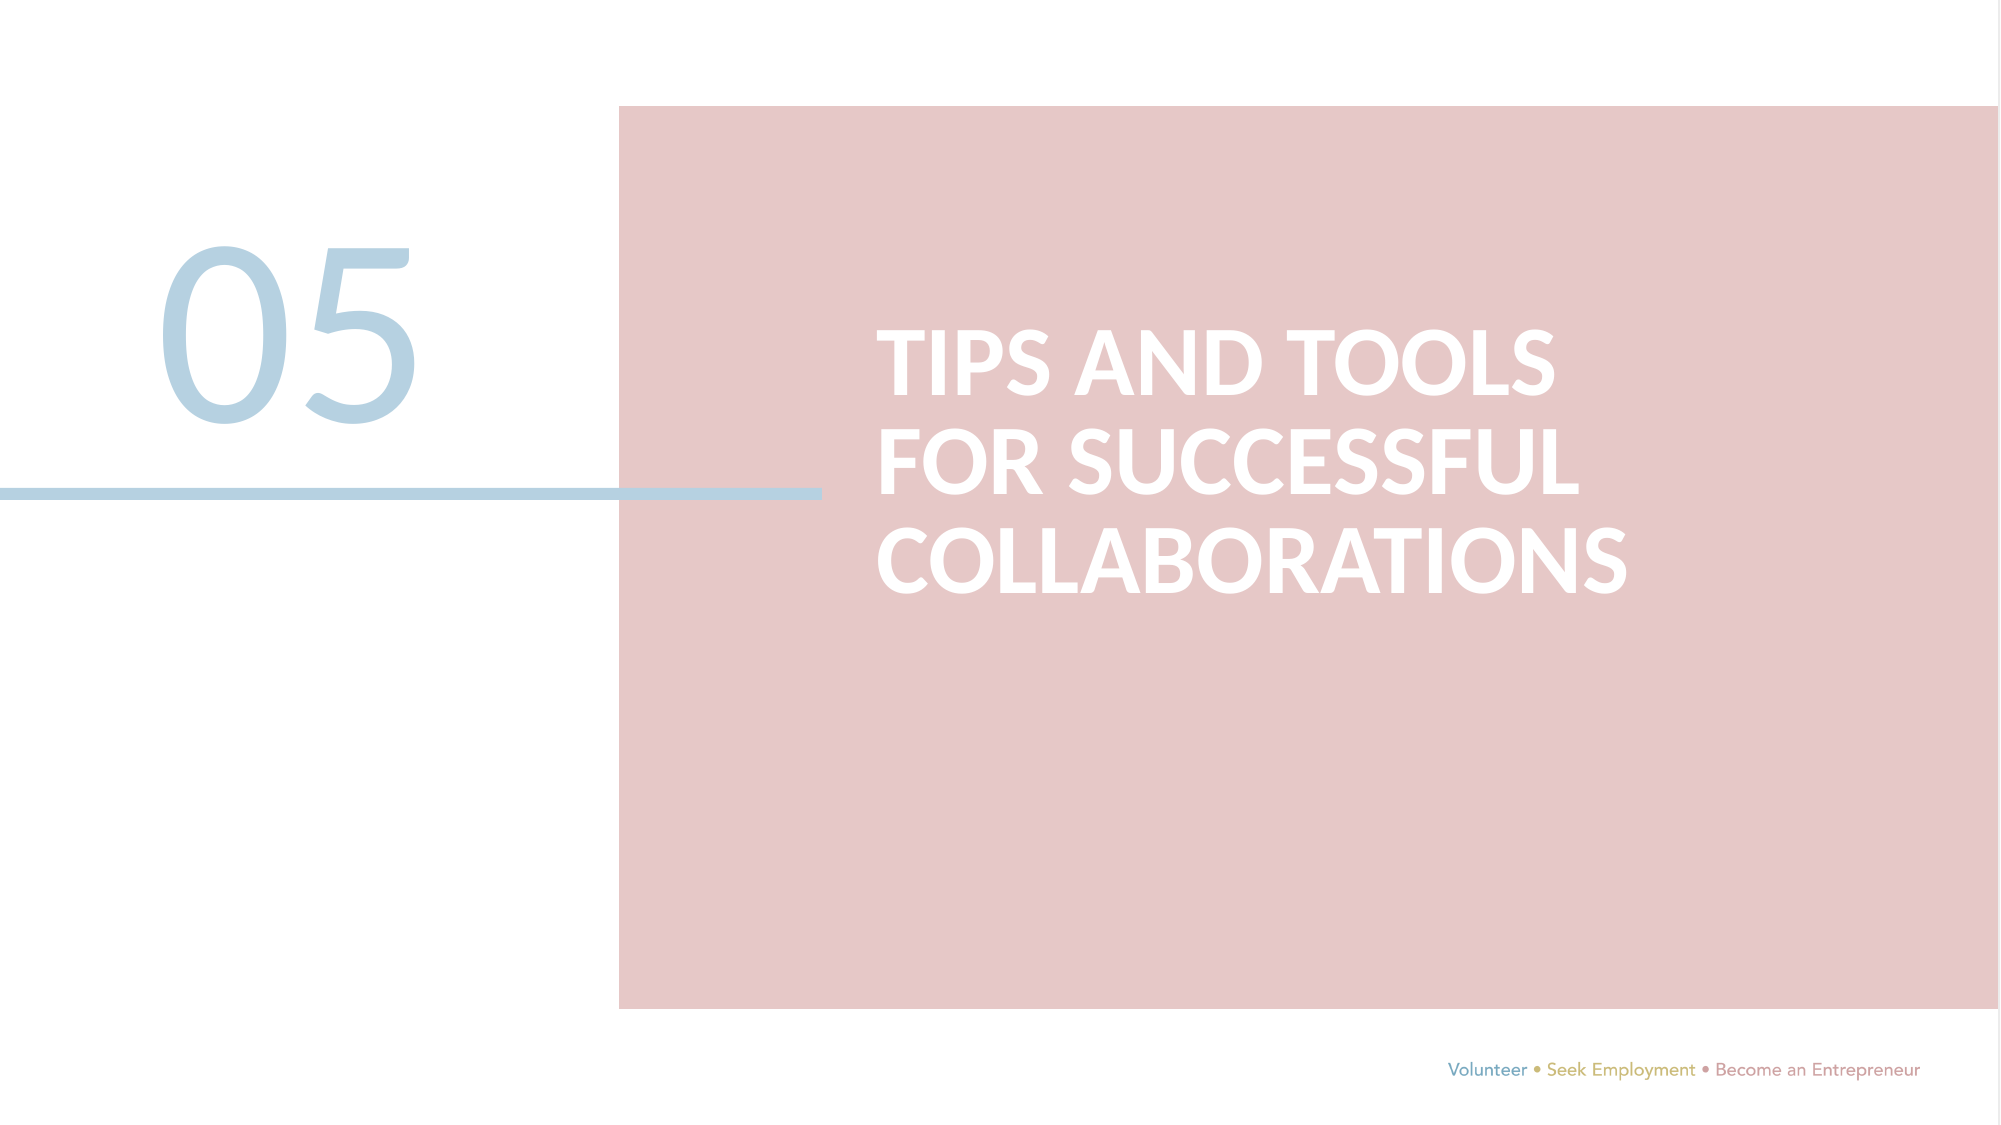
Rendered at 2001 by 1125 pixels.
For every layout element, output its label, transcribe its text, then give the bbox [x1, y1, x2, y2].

list 05 [141, 180, 481, 277]
list TIPS AND TOOLS FOR SUCCESSFUL COLLABORATIONS [861, 308, 1704, 709]
picture [1418, 1046, 1971, 1103]
